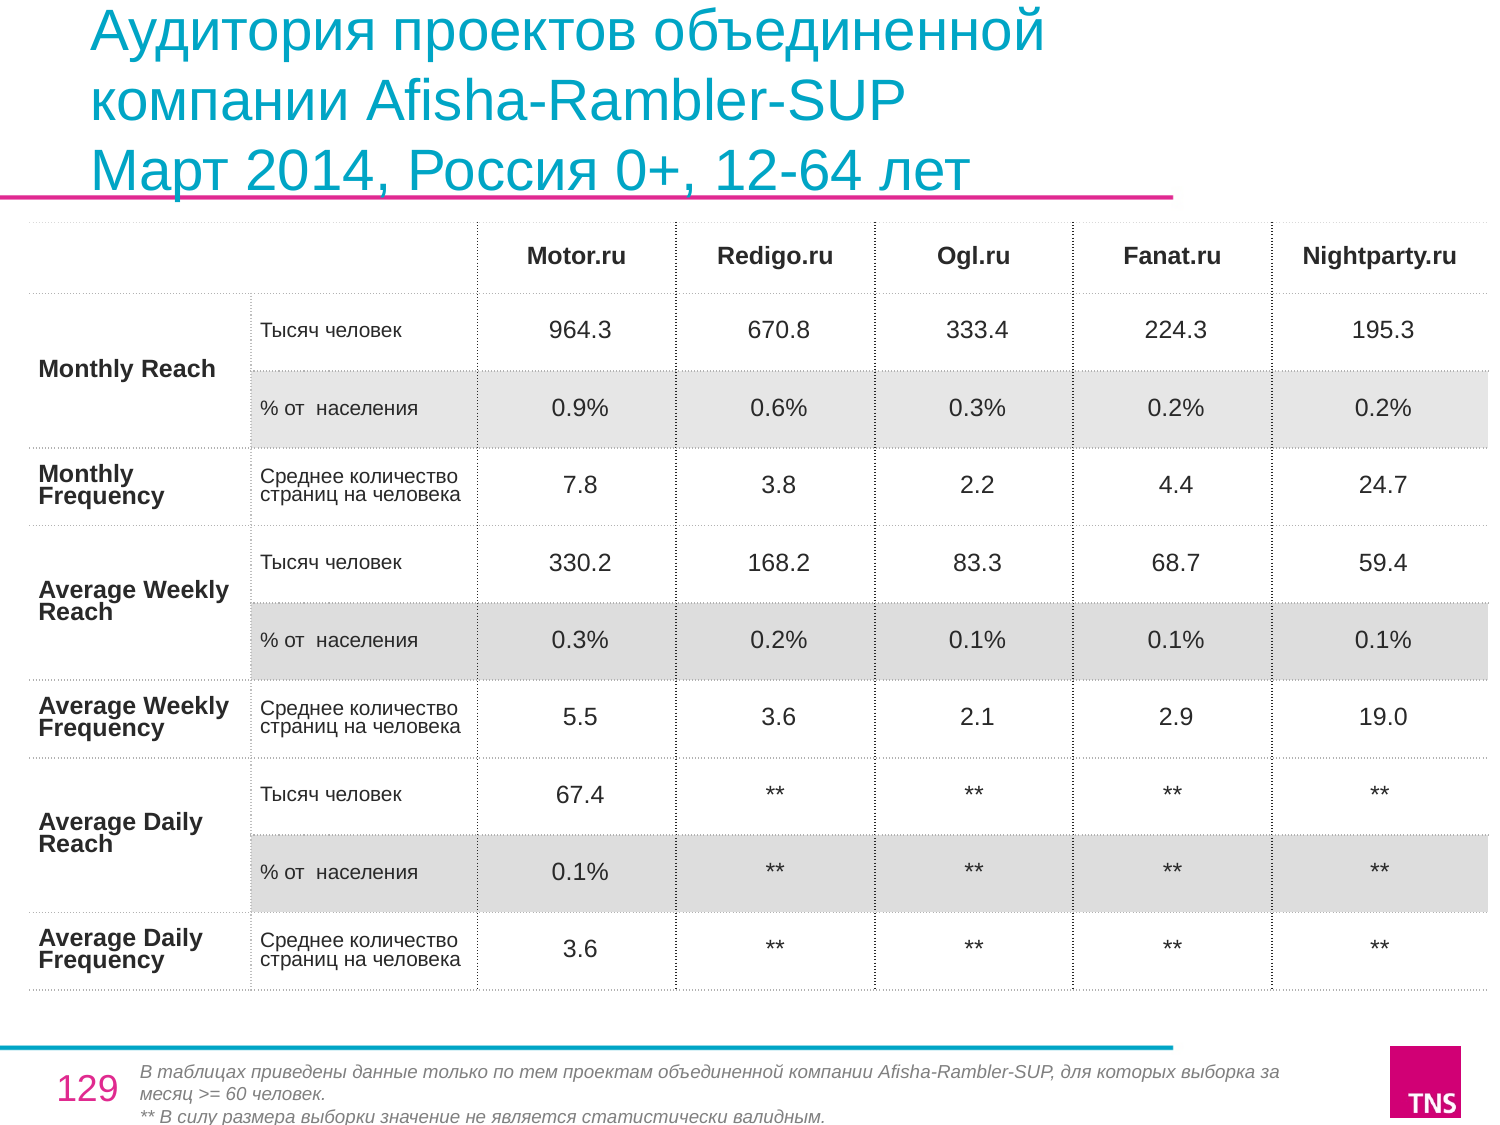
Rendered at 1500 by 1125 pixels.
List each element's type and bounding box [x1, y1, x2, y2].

table_cell [29, 294, 1488, 990]
text_box [124, 1052, 1317, 1125]
table_header [29, 223, 1488, 294]
picture [0, 0, 1500, 1125]
slide_number [40, 1055, 124, 1125]
title [74, 8, 1476, 187]
